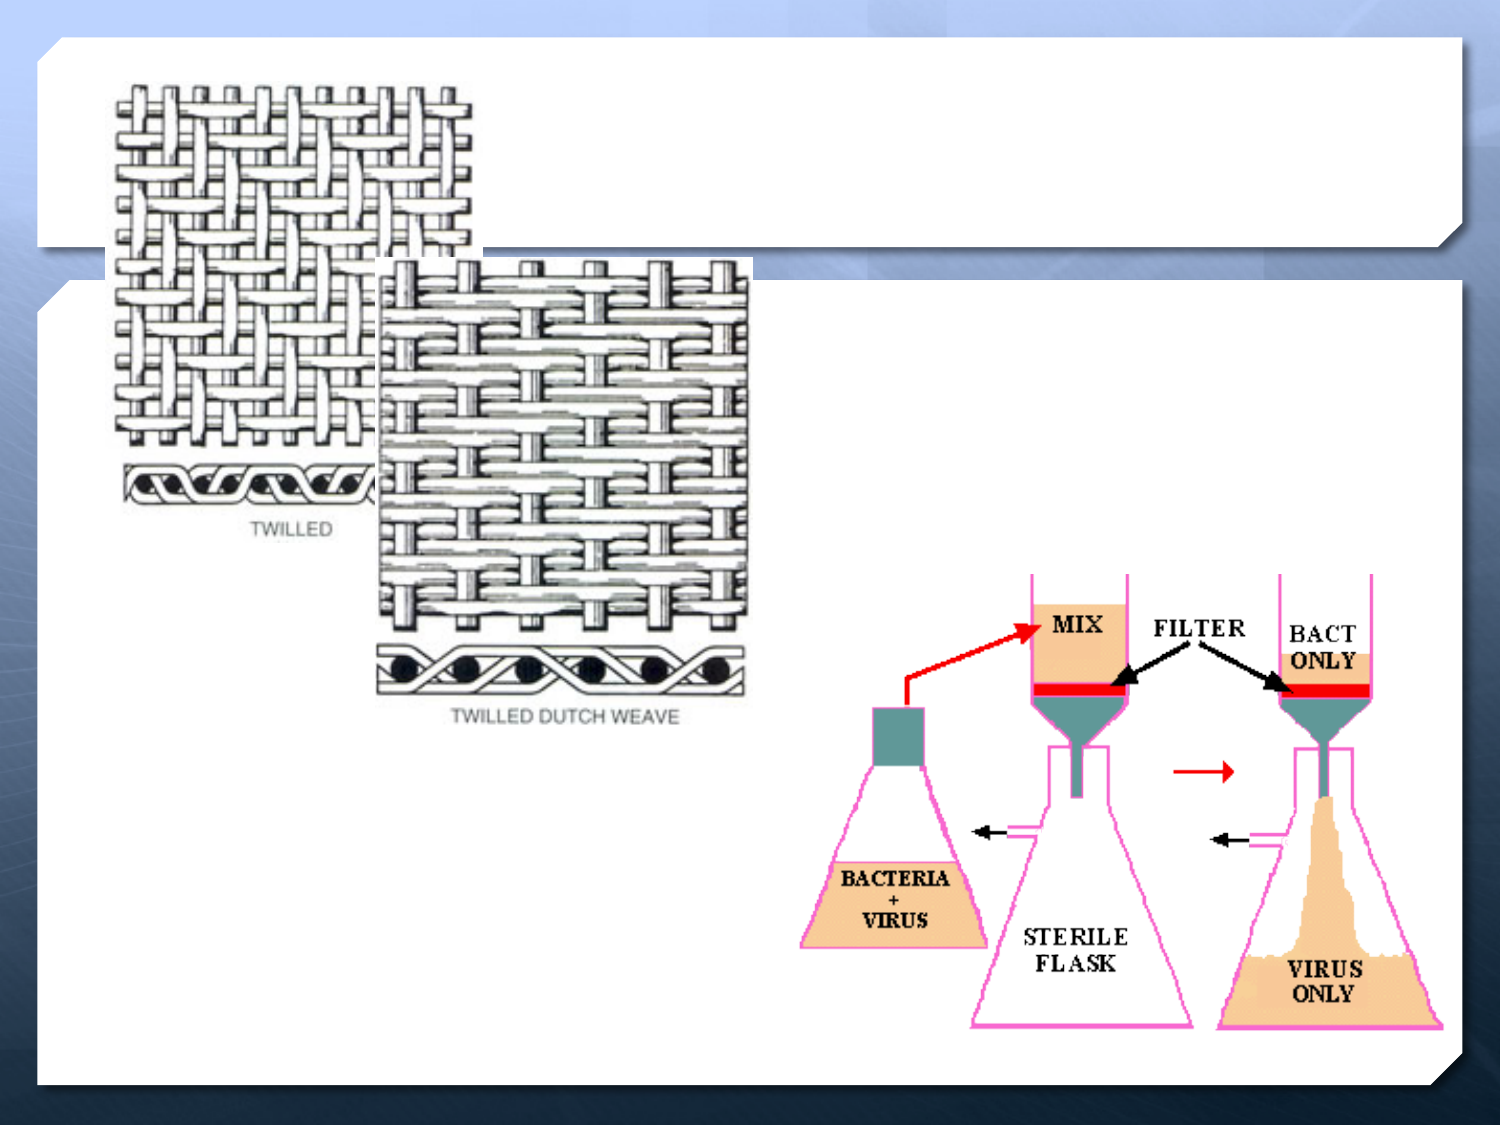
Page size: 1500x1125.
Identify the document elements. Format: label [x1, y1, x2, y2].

picture [796, 573, 1452, 1036]
picture [104, 81, 484, 543]
list [374, 257, 753, 728]
